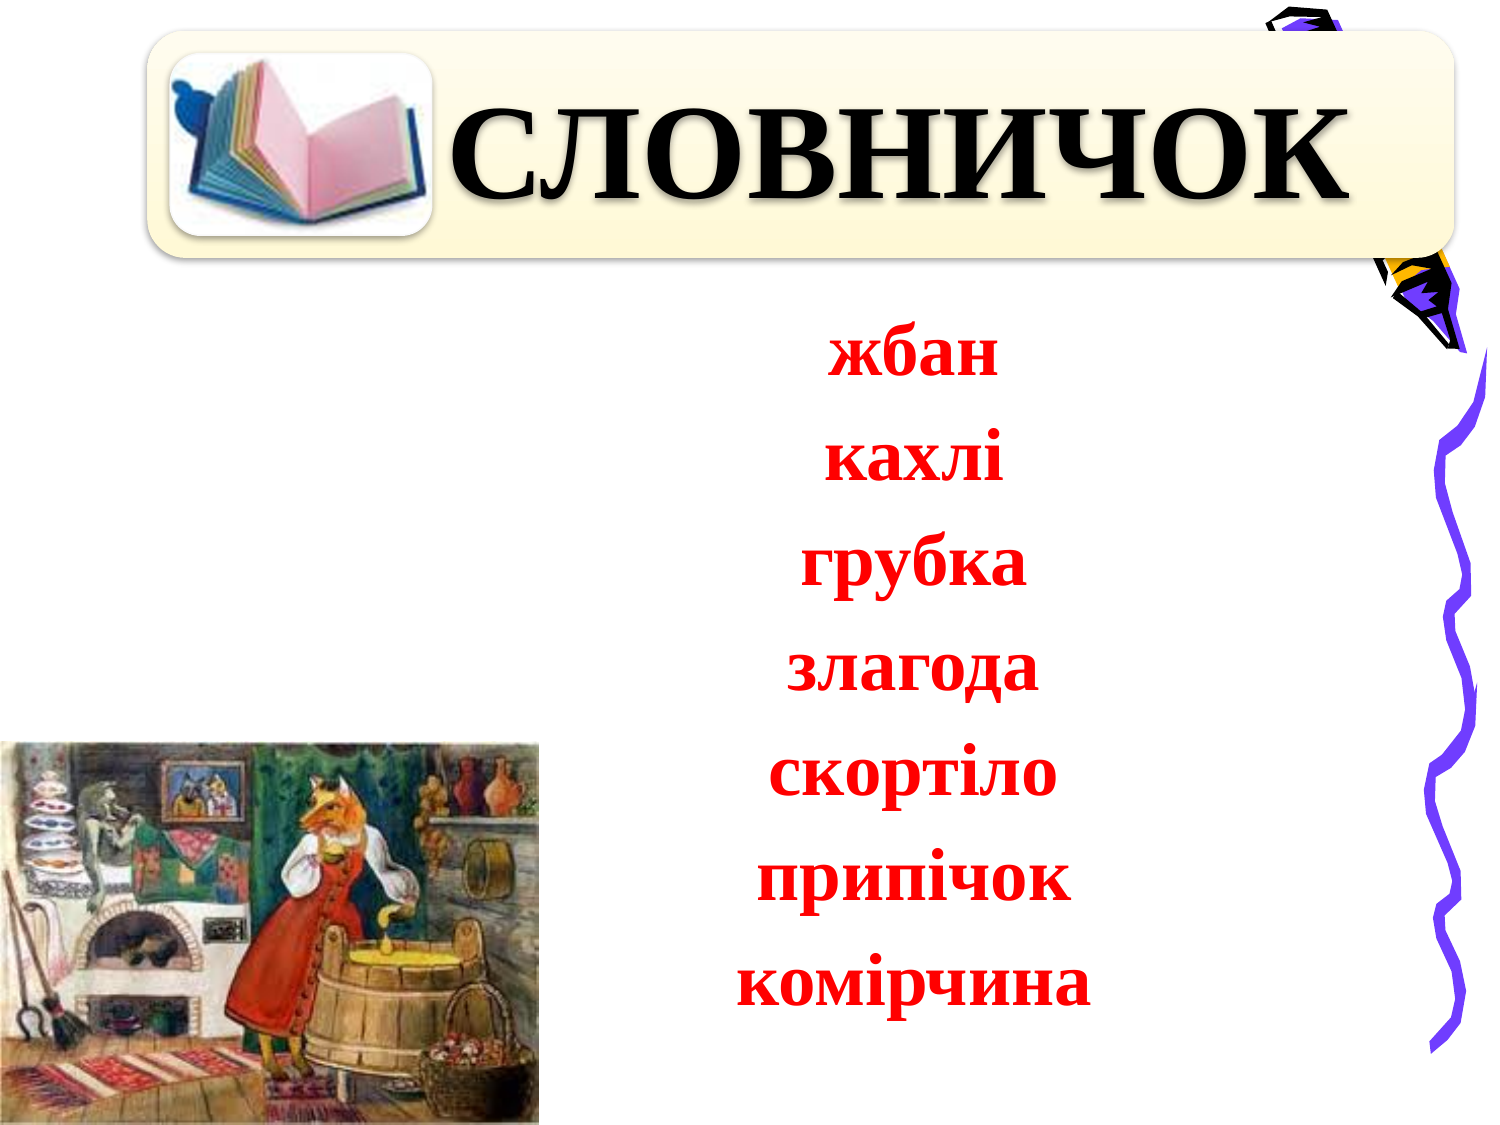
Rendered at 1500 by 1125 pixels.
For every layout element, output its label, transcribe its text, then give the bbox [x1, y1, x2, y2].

title [64, 18, 1416, 207]
list жбан кахлі грубка злагода скортіло припічок комірчина [679, 292, 1149, 1067]
picture [0, 741, 540, 1125]
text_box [147, 30, 1455, 259]
